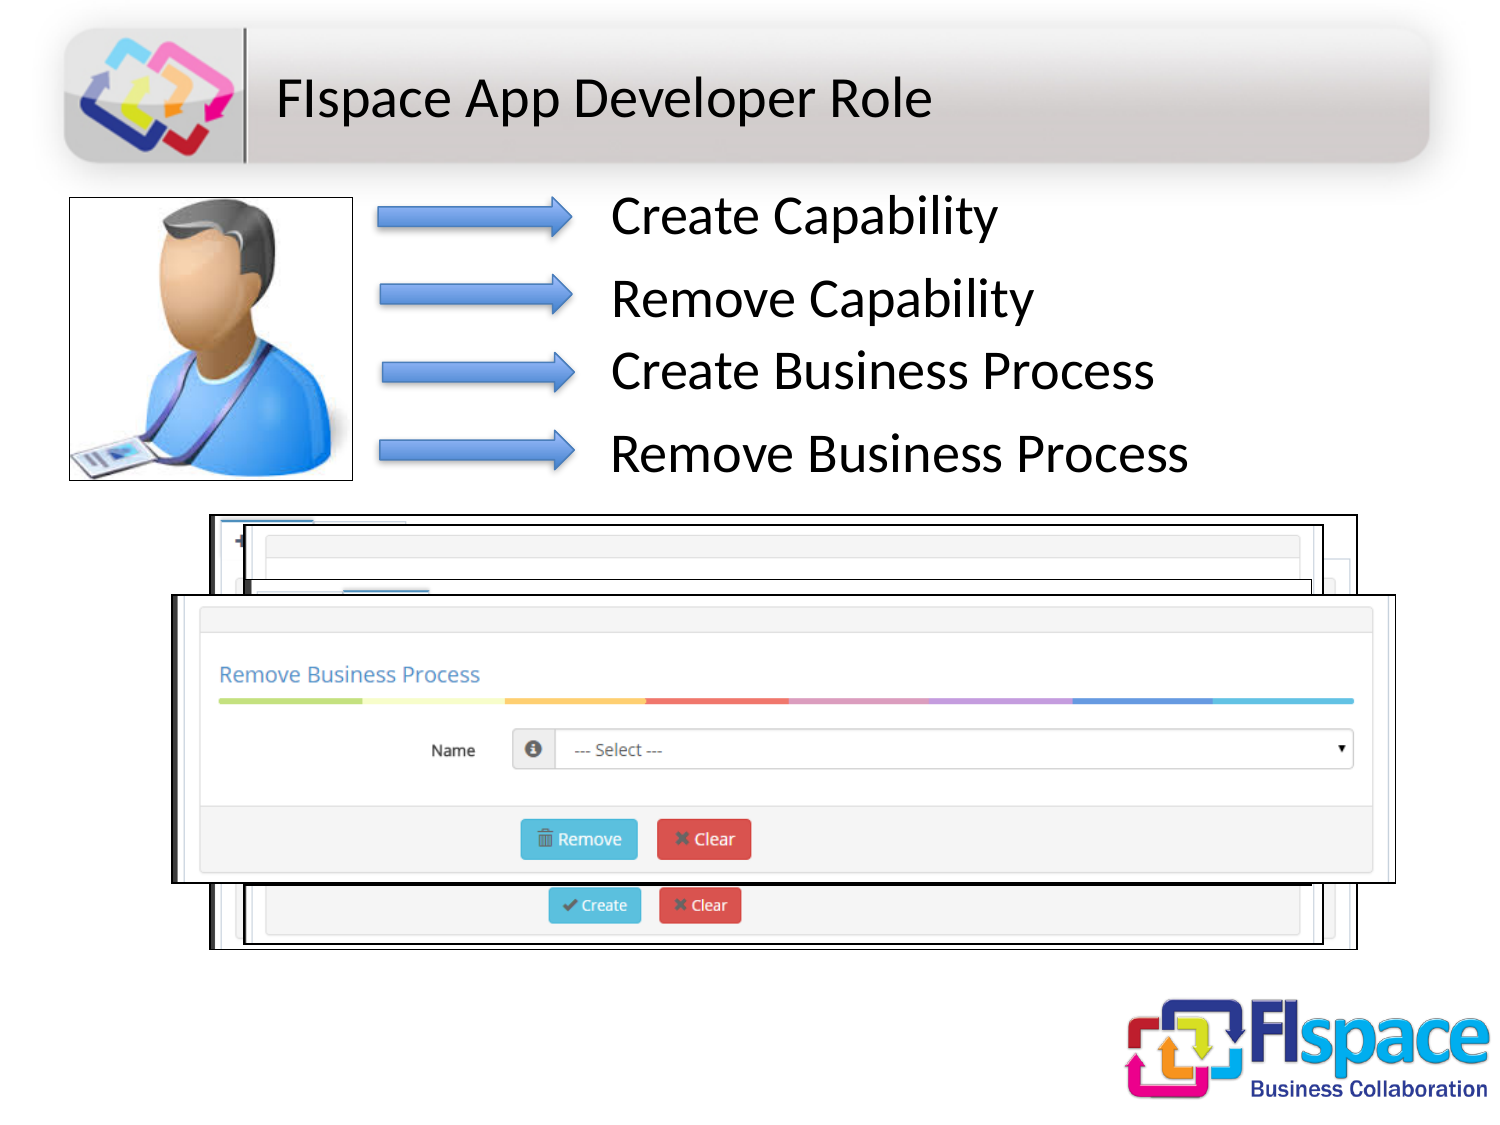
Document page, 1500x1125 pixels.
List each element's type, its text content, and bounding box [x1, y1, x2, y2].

text_box Remove Business Process [595, 408, 1482, 492]
text_box [377, 196, 573, 238]
picture [1118, 993, 1496, 1101]
text_box [379, 273, 573, 315]
picture [0, 0, 1500, 481]
title FIspace App Developer Role [261, 39, 1401, 149]
picture [172, 515, 1395, 949]
text_box [379, 429, 575, 471]
text_box Create Capability [596, 171, 1153, 253]
text_box Create Business Process [596, 326, 1483, 431]
text_box [381, 351, 575, 393]
text_box Remove Capability [596, 253, 1256, 326]
